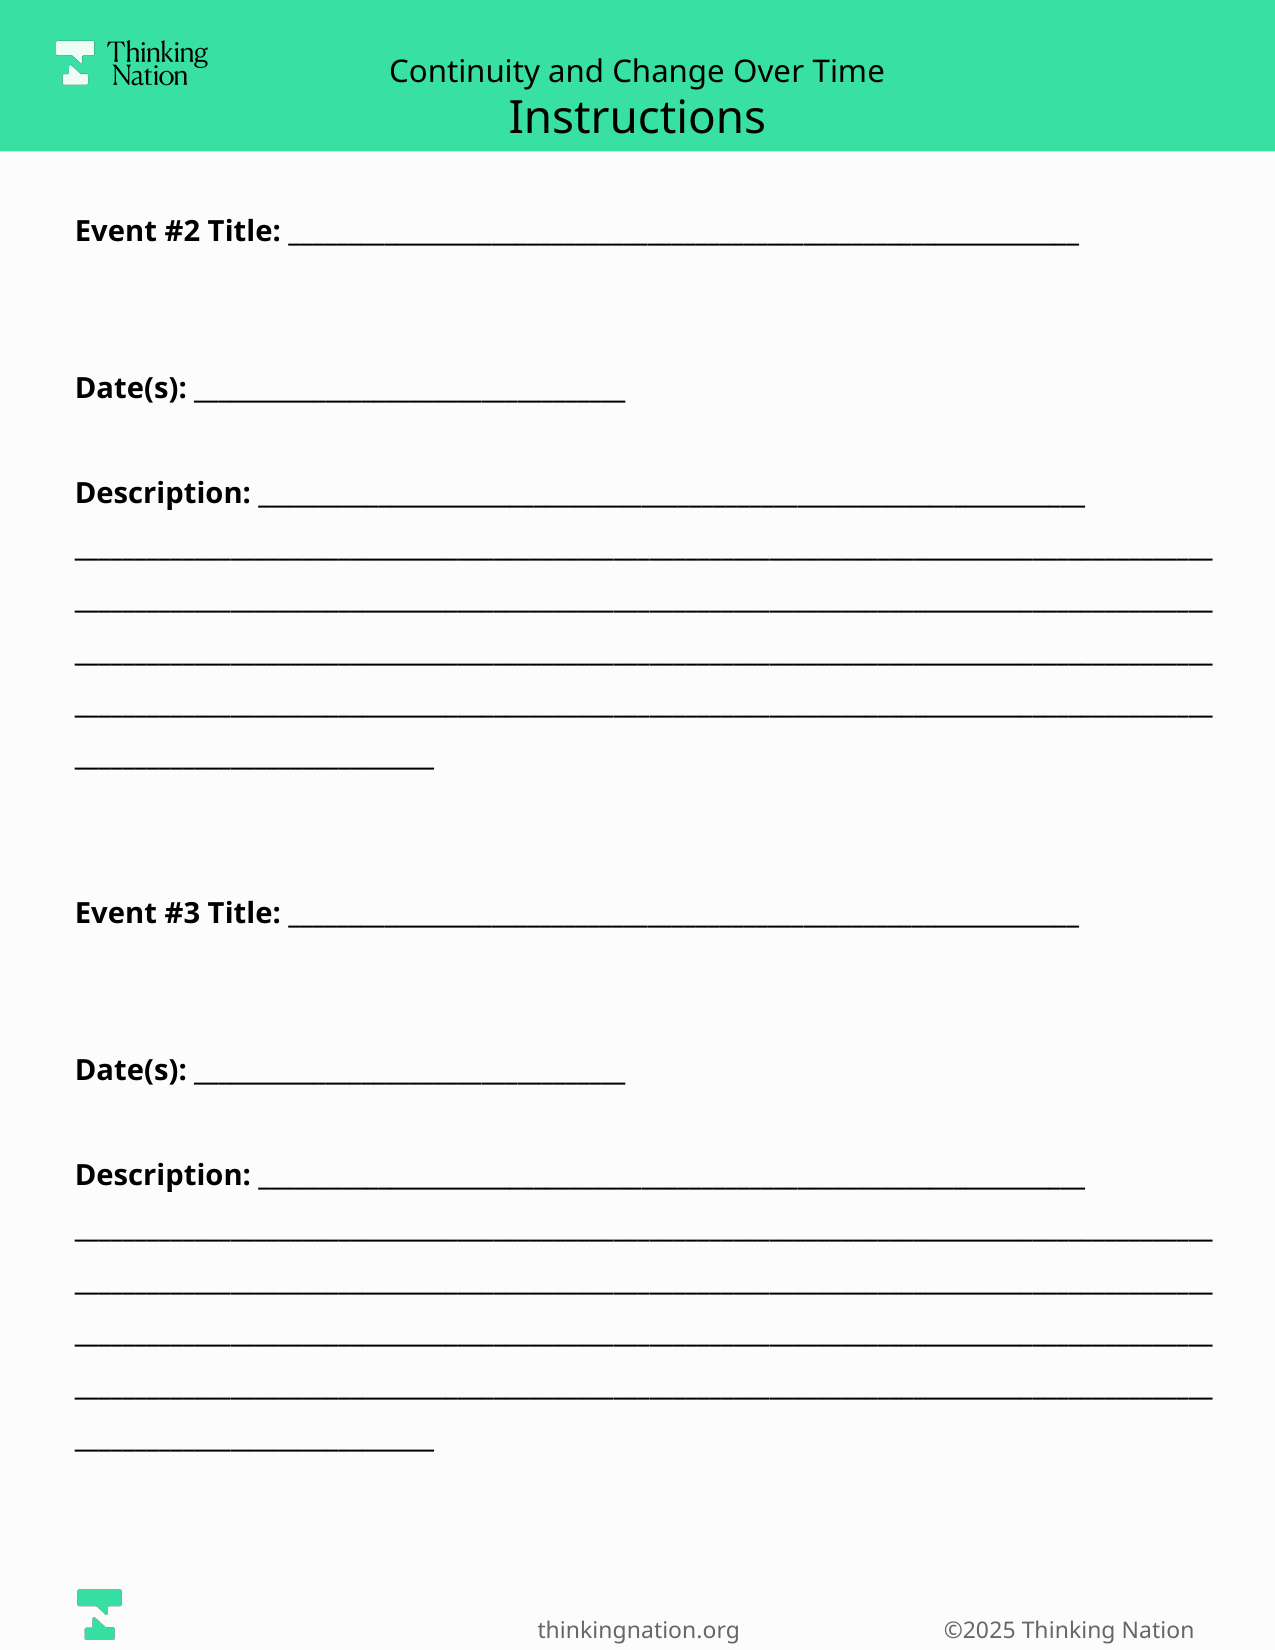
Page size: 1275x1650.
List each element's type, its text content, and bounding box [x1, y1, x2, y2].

picture [63, 1578, 135, 1650]
text_box Event #2 Title: __________________________________________________________________ Date(s): ____________________________________ Description: _____________________________________________________________________ __________________________________________________________________________________________________________________________________________________________________________________________________________________________________________________________________________________________________________________________________________________________________________________________________________________________ Event #3 Title: __________________________________________________________________ Date(s): ____________________________________ Description: _____________________________________________________________________ __________________________________________________________________________________________________________________________________________________________________________________________________________________________________________________________________________________________________________________________________________________________________________________________________________________________ [59, 179, 1236, 1580]
picture [38, 26, 213, 99]
text_box thinkingnation.org [488, 1599, 790, 1650]
text_box Continuity and Change Over Time Instructions [0, 0, 1275, 152]
text_box ©2025 Thinking Nation [909, 1599, 1211, 1650]
